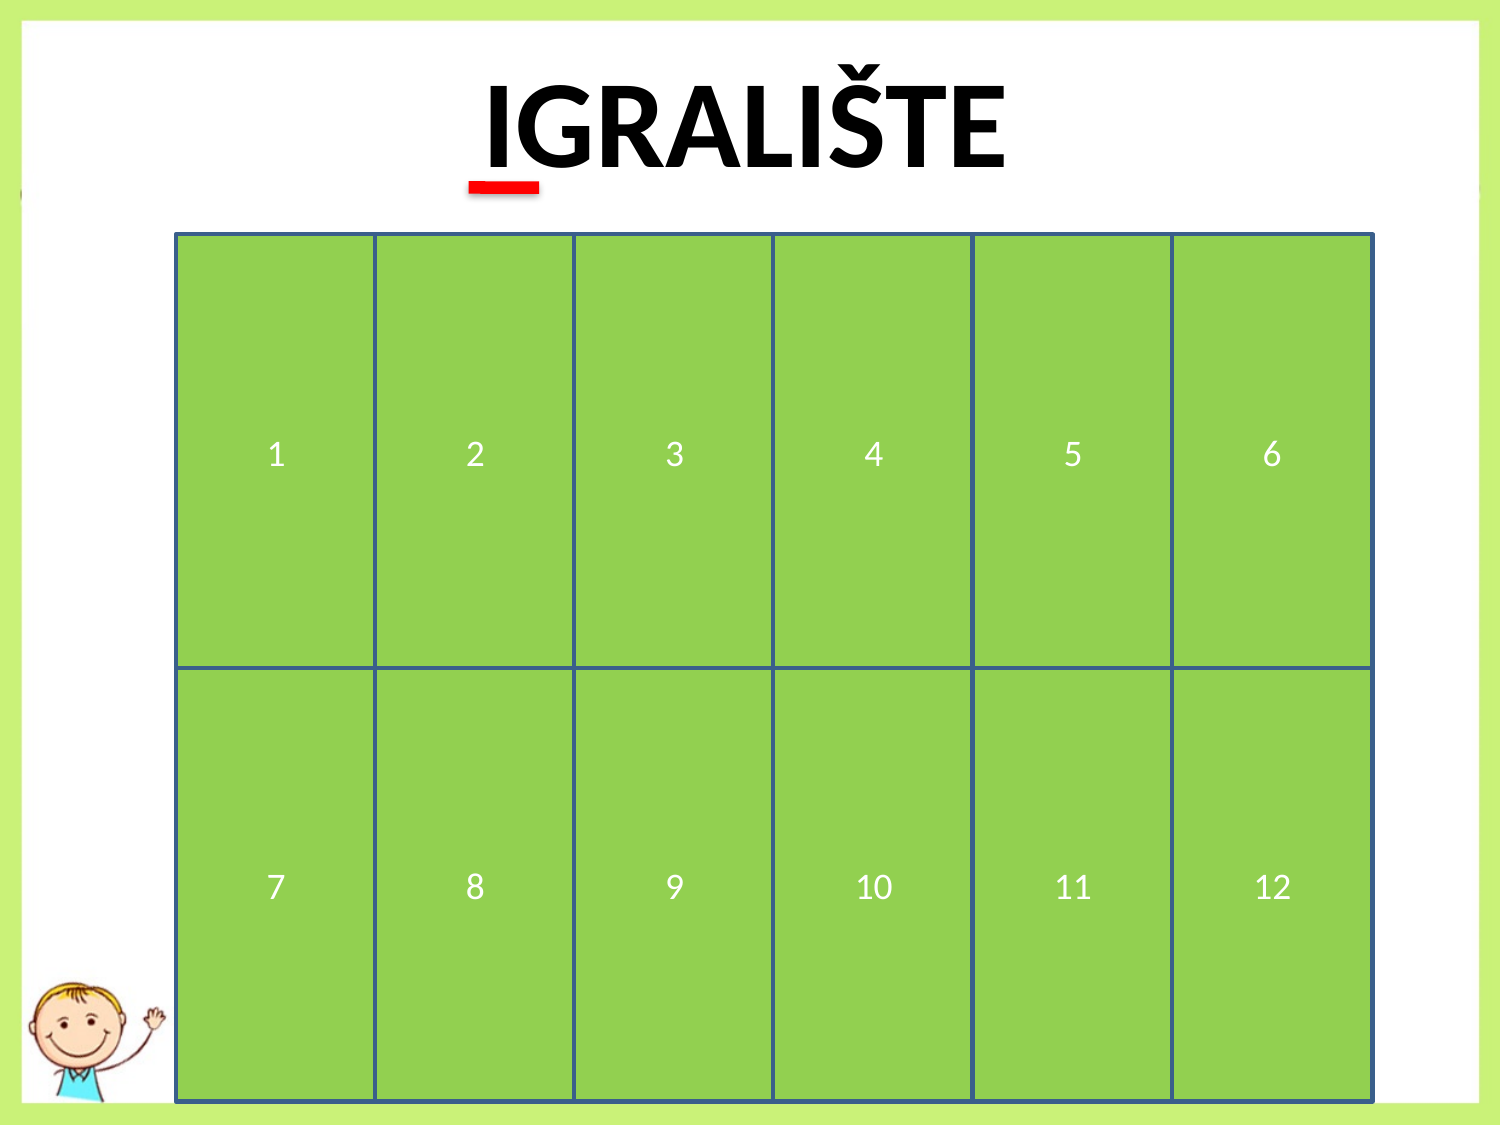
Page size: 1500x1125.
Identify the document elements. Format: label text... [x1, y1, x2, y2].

text_box 12 [1170, 666, 1375, 1104]
text_box 2 [373, 232, 572, 279]
text_box 10 [771, 1017, 970, 1104]
text_box 7 [174, 666, 373, 1104]
text_box 9 [572, 1017, 771, 1104]
text_box 5 [970, 232, 1170, 279]
text_box 3 [572, 232, 771, 279]
text_box 4 [771, 232, 970, 279]
text_box 8 [373, 1017, 572, 1104]
text_box 11 [970, 1017, 1170, 1104]
text_box 6 [1170, 232, 1375, 666]
title IGRALIŠTE [70, 23, 1421, 211]
picture [0, 0, 1500, 1125]
text_box 1 [174, 232, 373, 666]
